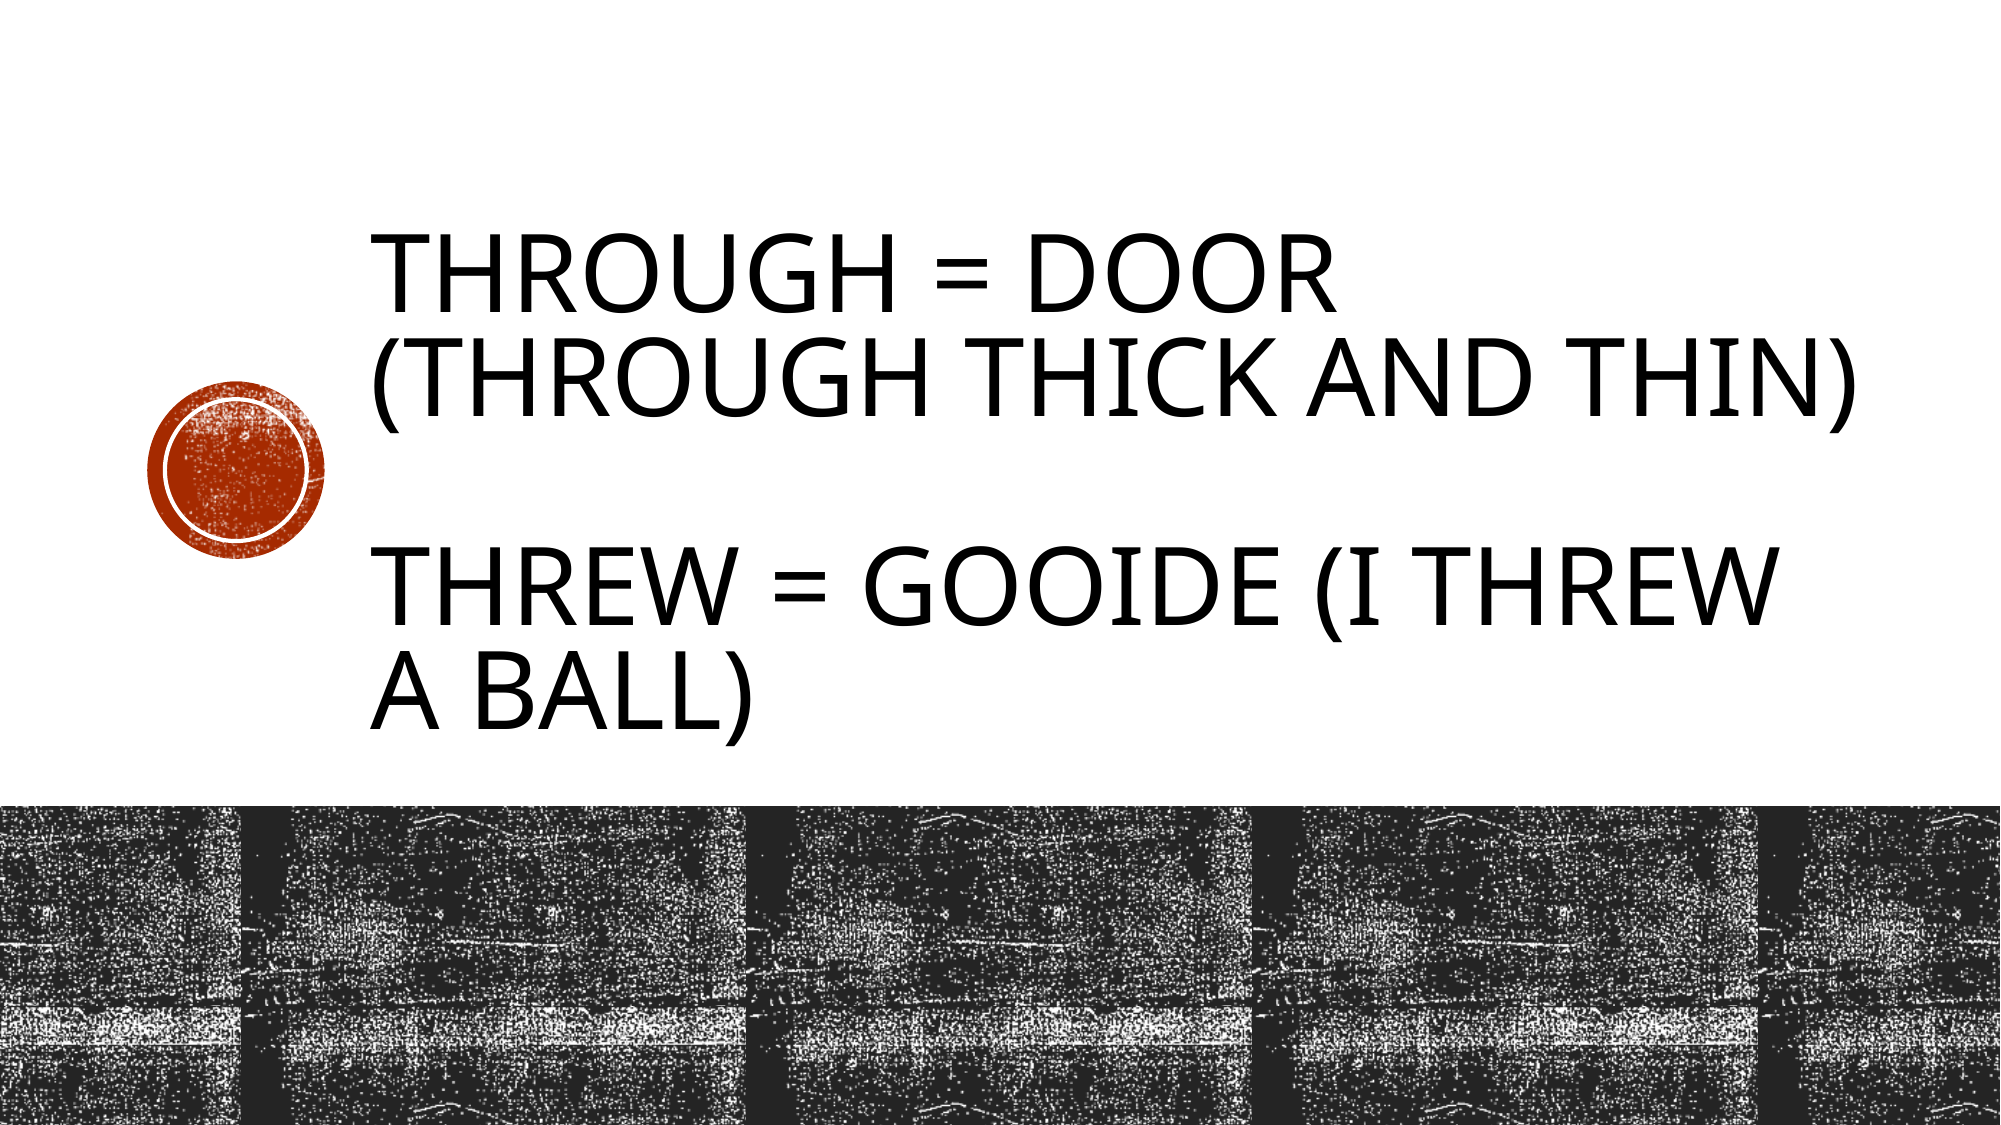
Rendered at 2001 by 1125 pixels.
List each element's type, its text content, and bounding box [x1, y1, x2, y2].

title Through = door (through thick and thin) threw = gooide (i threw a ball) [355, 201, 1878, 779]
